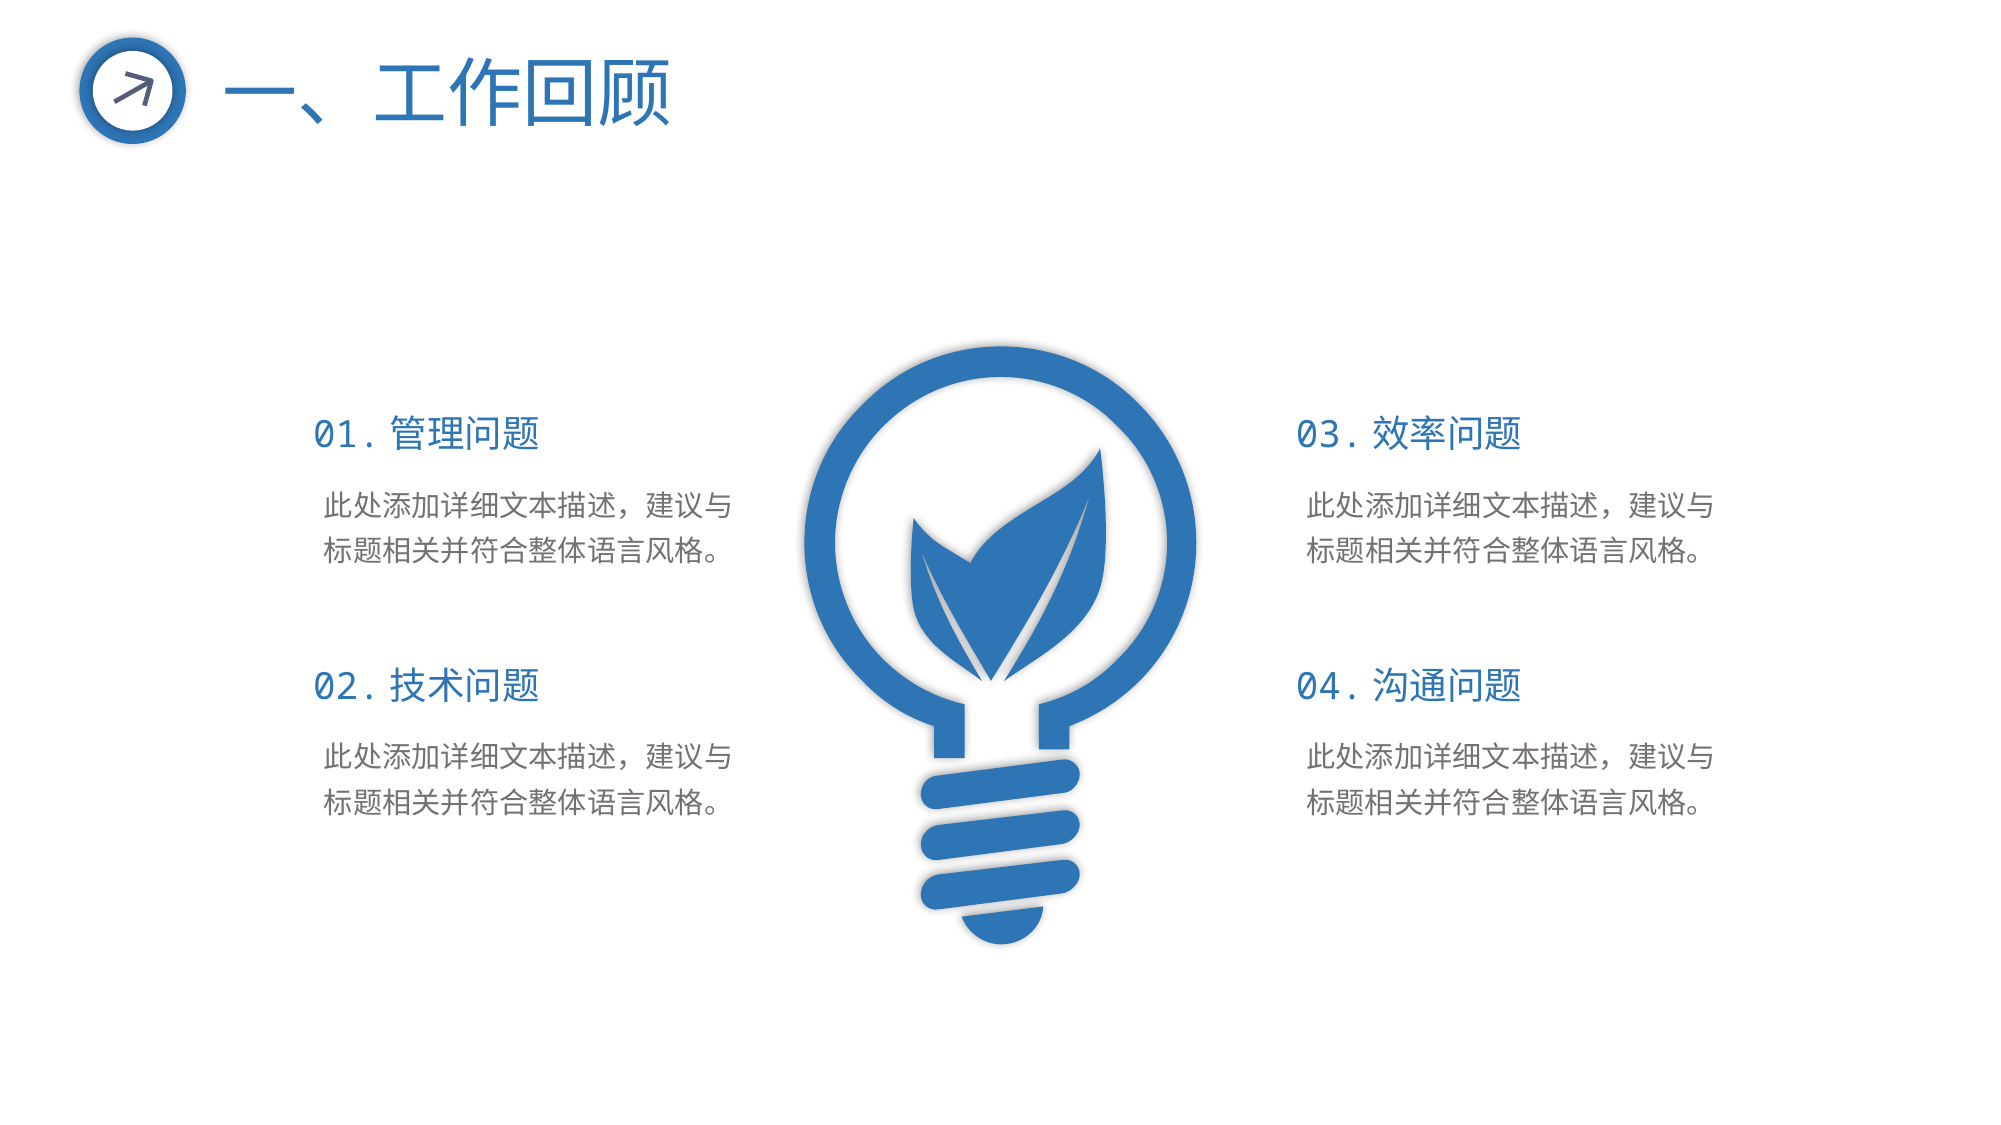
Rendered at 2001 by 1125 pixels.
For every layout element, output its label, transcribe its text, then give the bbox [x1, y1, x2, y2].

text_box 一、工作回顾 [207, 37, 1060, 143]
text_box [919, 809, 1081, 862]
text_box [309, 654, 765, 828]
text_box [919, 758, 1081, 811]
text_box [309, 402, 760, 577]
text_box [960, 905, 1045, 946]
text_box [919, 858, 1081, 911]
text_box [1291, 654, 1748, 828]
text_box [803, 345, 1198, 760]
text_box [79, 37, 186, 144]
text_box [1291, 402, 1742, 577]
